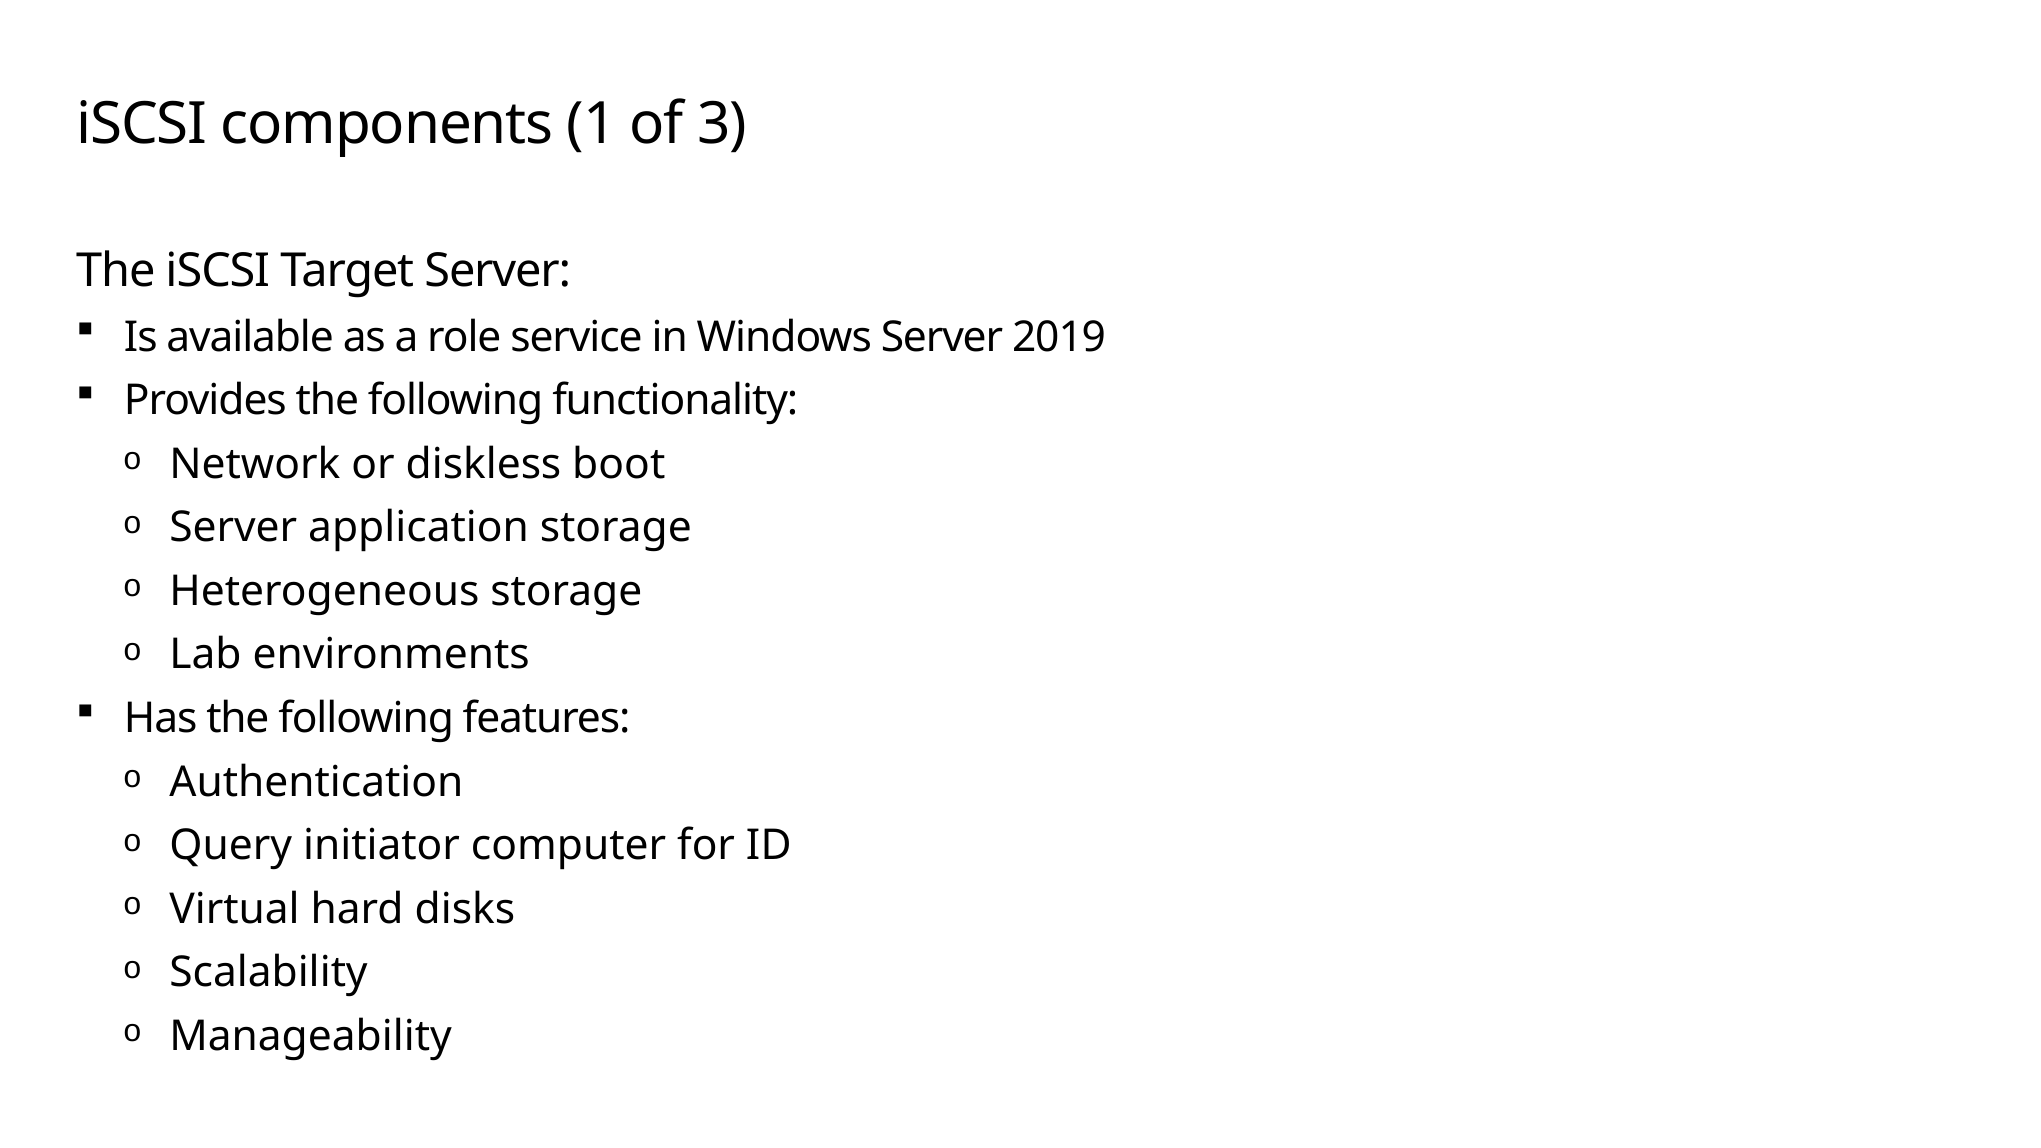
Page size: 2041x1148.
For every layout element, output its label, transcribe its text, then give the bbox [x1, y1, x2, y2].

list The iSCSI Target Server: Is available as a role service in Windows Server 2019 Provides the following functionality: Network or diskless boot Server application storage Heterogeneous storage Lab environments Has the following features: Authentication Query initiator computer for ID Virtual hard disks Scalability Manageability [76, 240, 1970, 1074]
title iSCSI components (1 of 3) [76, 93, 1968, 161]
